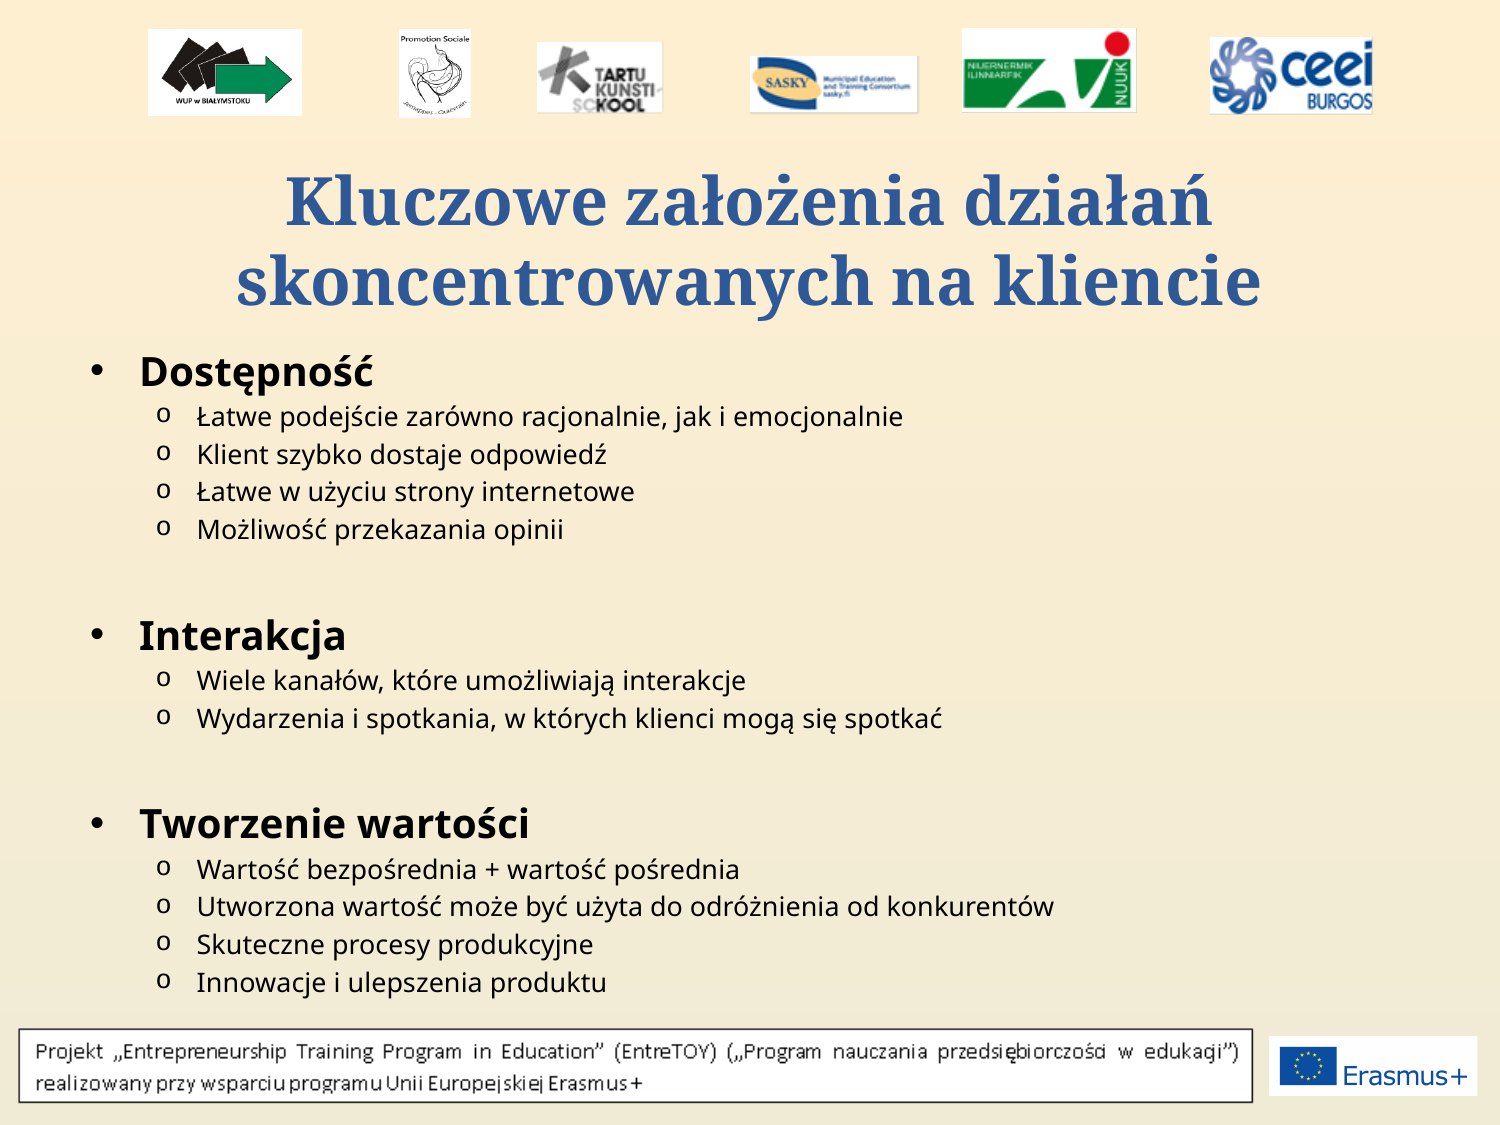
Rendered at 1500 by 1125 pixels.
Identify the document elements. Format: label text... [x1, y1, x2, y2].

picture [17, 1027, 1255, 1105]
picture [399, 29, 471, 118]
list Dostępność Łatwe podejście zarówno racjonalnie, jak i emocjonalnie Klient szybko dostaje odpowiedź Łatwe w użyciu strony internetowe Możliwość przekazania opinii Interakcja Wiele kanałów, które umożliwiają interakcje Wydarzenia i spotkania, w których klienci mogą się spotkać Tworzenie wartości Wartość bezpośrednia + wartość pośrednia Utworzona wartość może być użyta do odróżnienia od konkurentów Skuteczne procesy produkcyjne Innowacje i ulepszenia produktu [75, 338, 1425, 1005]
picture [148, 29, 302, 116]
picture [962, 28, 1140, 116]
picture [537, 42, 668, 118]
picture [1210, 37, 1374, 116]
picture [750, 56, 921, 116]
title Kluczowe założenia działań skoncentrowanych na kliencie [17, 149, 1483, 327]
